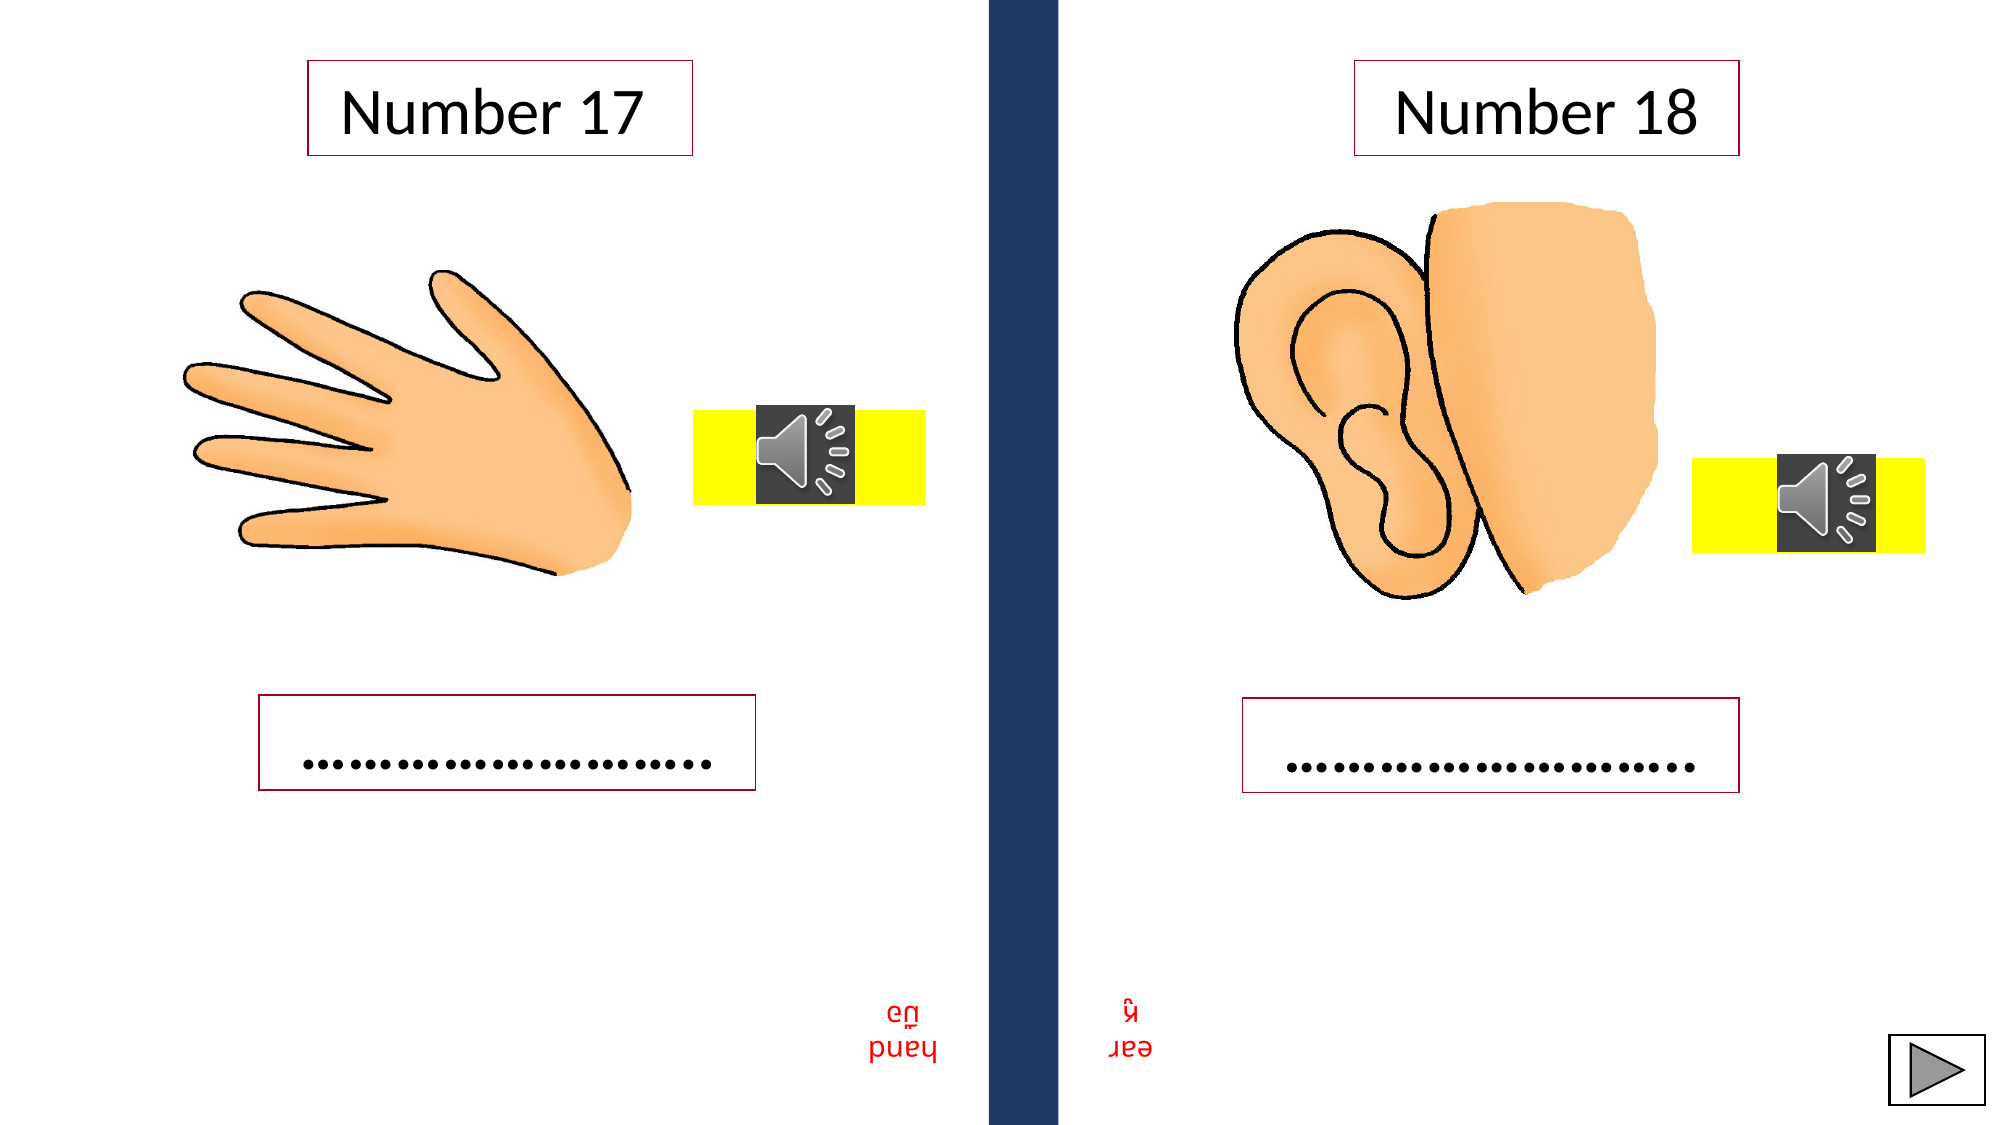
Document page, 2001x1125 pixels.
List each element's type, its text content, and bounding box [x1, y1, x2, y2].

table_header [1692, 458, 1776, 553]
picture [167, 266, 638, 586]
text_box …………………….. [1242, 697, 1739, 793]
text_box [1888, 1034, 1986, 1106]
text_box hand มือ [842, 993, 964, 1078]
text_box Number 18 [1354, 60, 1739, 156]
table_header [693, 410, 755, 505]
picture [1204, 195, 1692, 614]
table_header [856, 410, 926, 505]
text_box …………………….. [259, 695, 756, 790]
text_box ear หู [1093, 993, 1169, 1078]
text_box [988, 0, 1059, 1125]
picture [1776, 452, 1877, 553]
table_header [1877, 458, 1925, 553]
picture [755, 404, 856, 505]
text_box Number 17 [308, 60, 693, 156]
